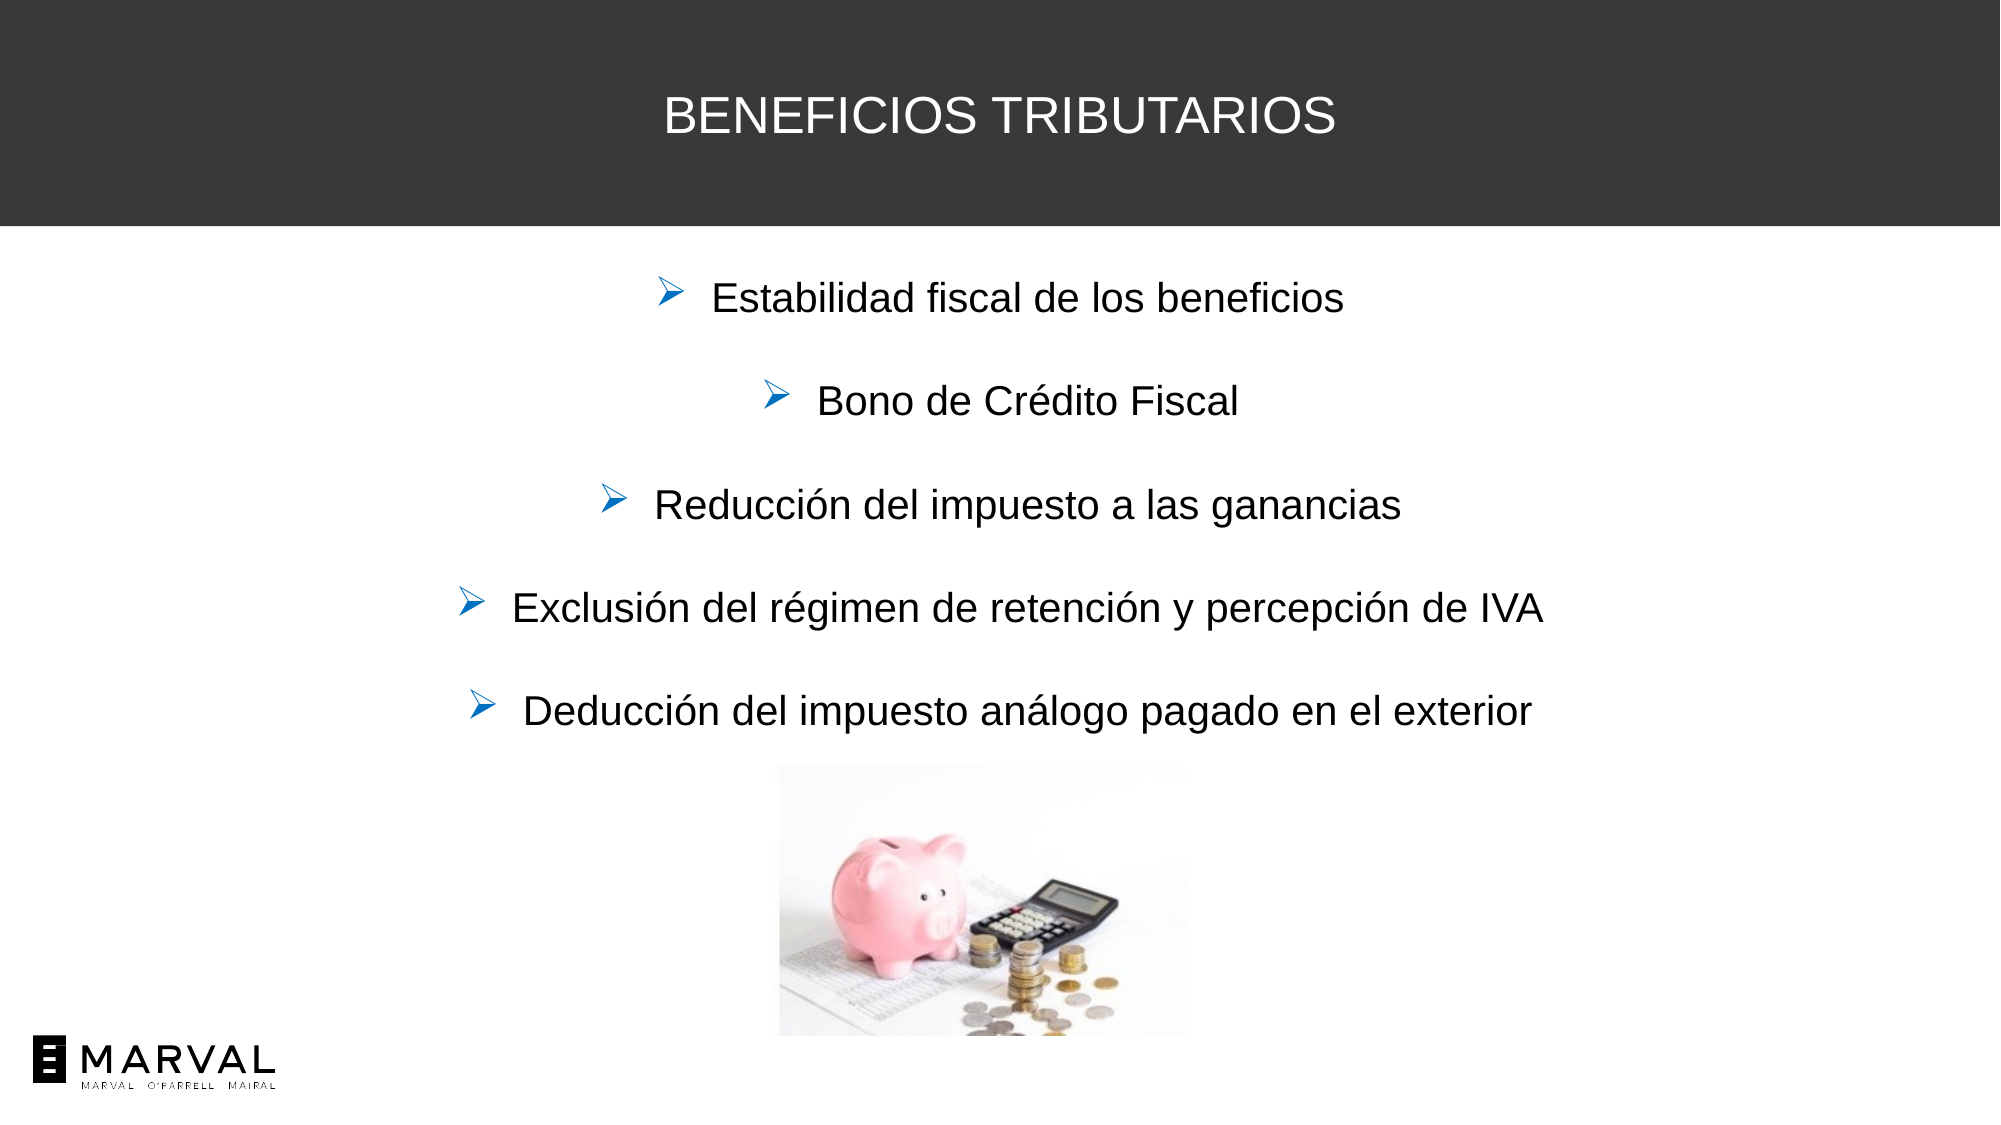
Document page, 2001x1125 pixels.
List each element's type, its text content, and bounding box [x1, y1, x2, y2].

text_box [33, 1035, 275, 1090]
text_box BENEFICIOS TRIBUTARIOS [0, 0, 2000, 227]
text_box [719, 519, 1056, 663]
picture [739, 765, 1227, 1036]
subtitle Estabilidad fiscal de los beneficios Bono de Crédito Fiscal Reducción del impuesto a las ganancias Exclusión del régimen de retención y percepción de IVA Deducción del impuesto análogo pagado en el exterior [249, 268, 1750, 863]
